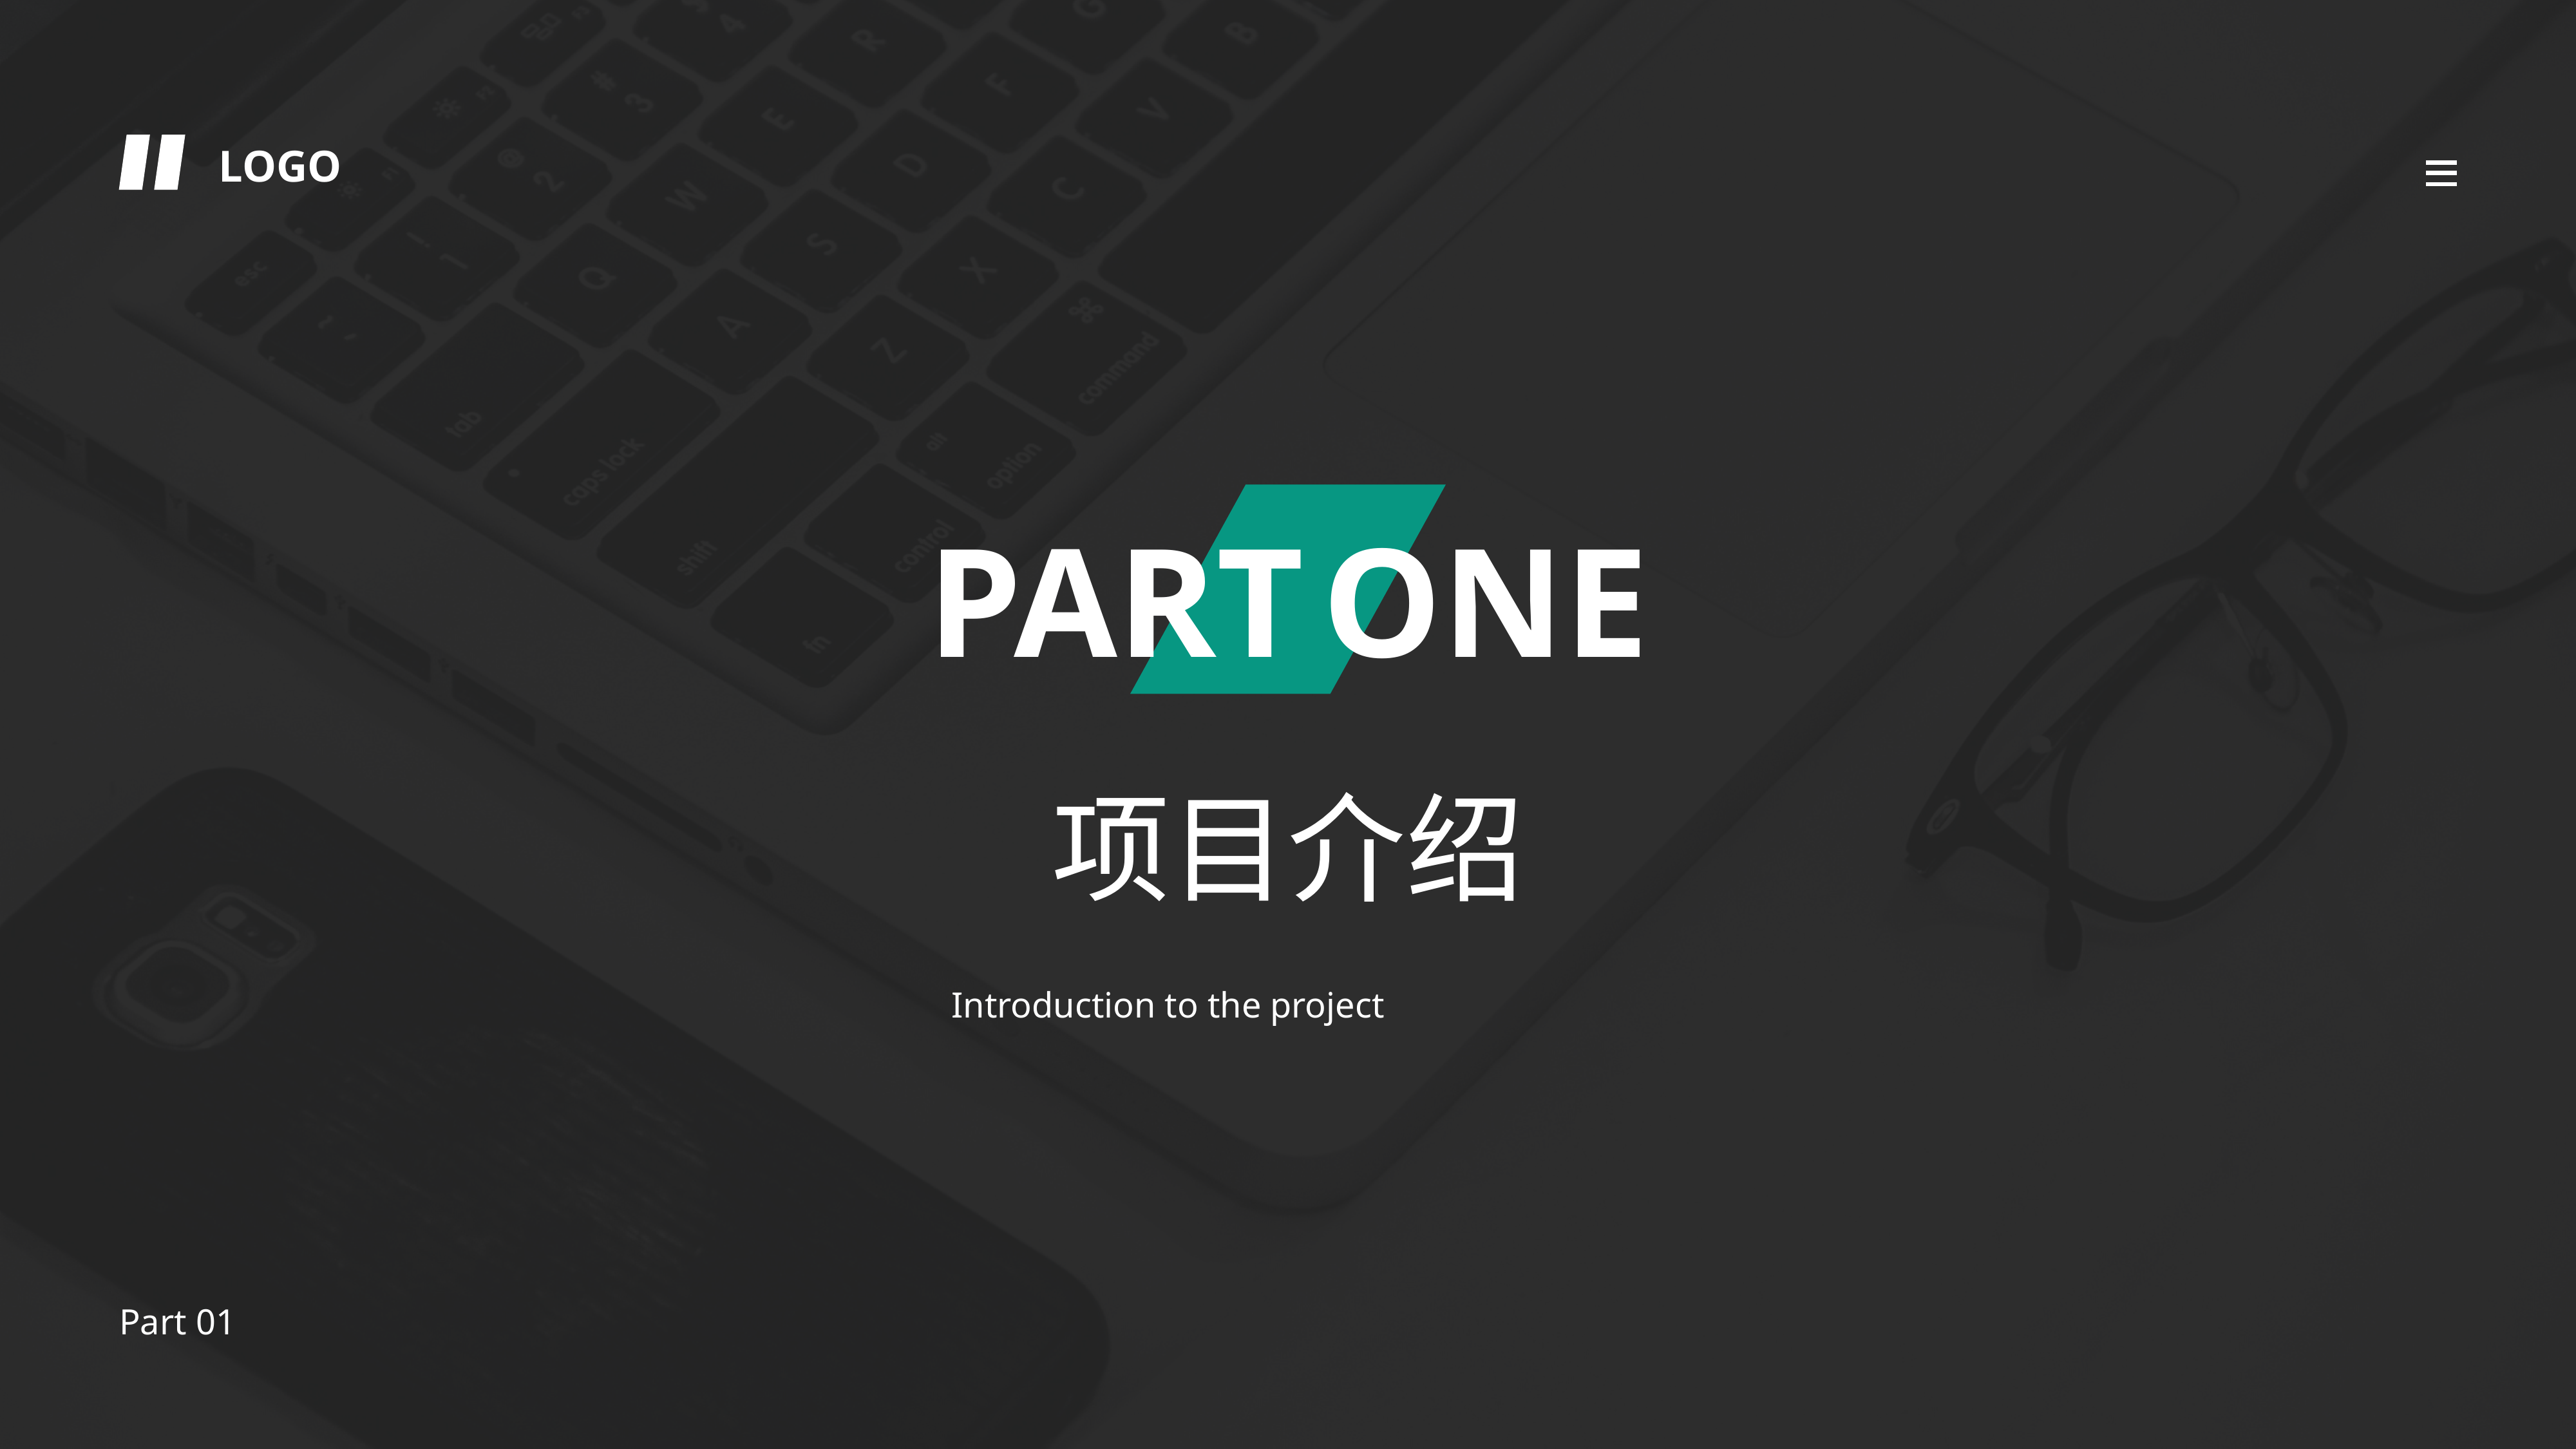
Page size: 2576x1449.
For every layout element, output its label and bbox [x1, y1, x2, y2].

text_box [2426, 162, 2458, 184]
picture [0, 0, 2576, 1449]
text_box [118, 135, 185, 190]
